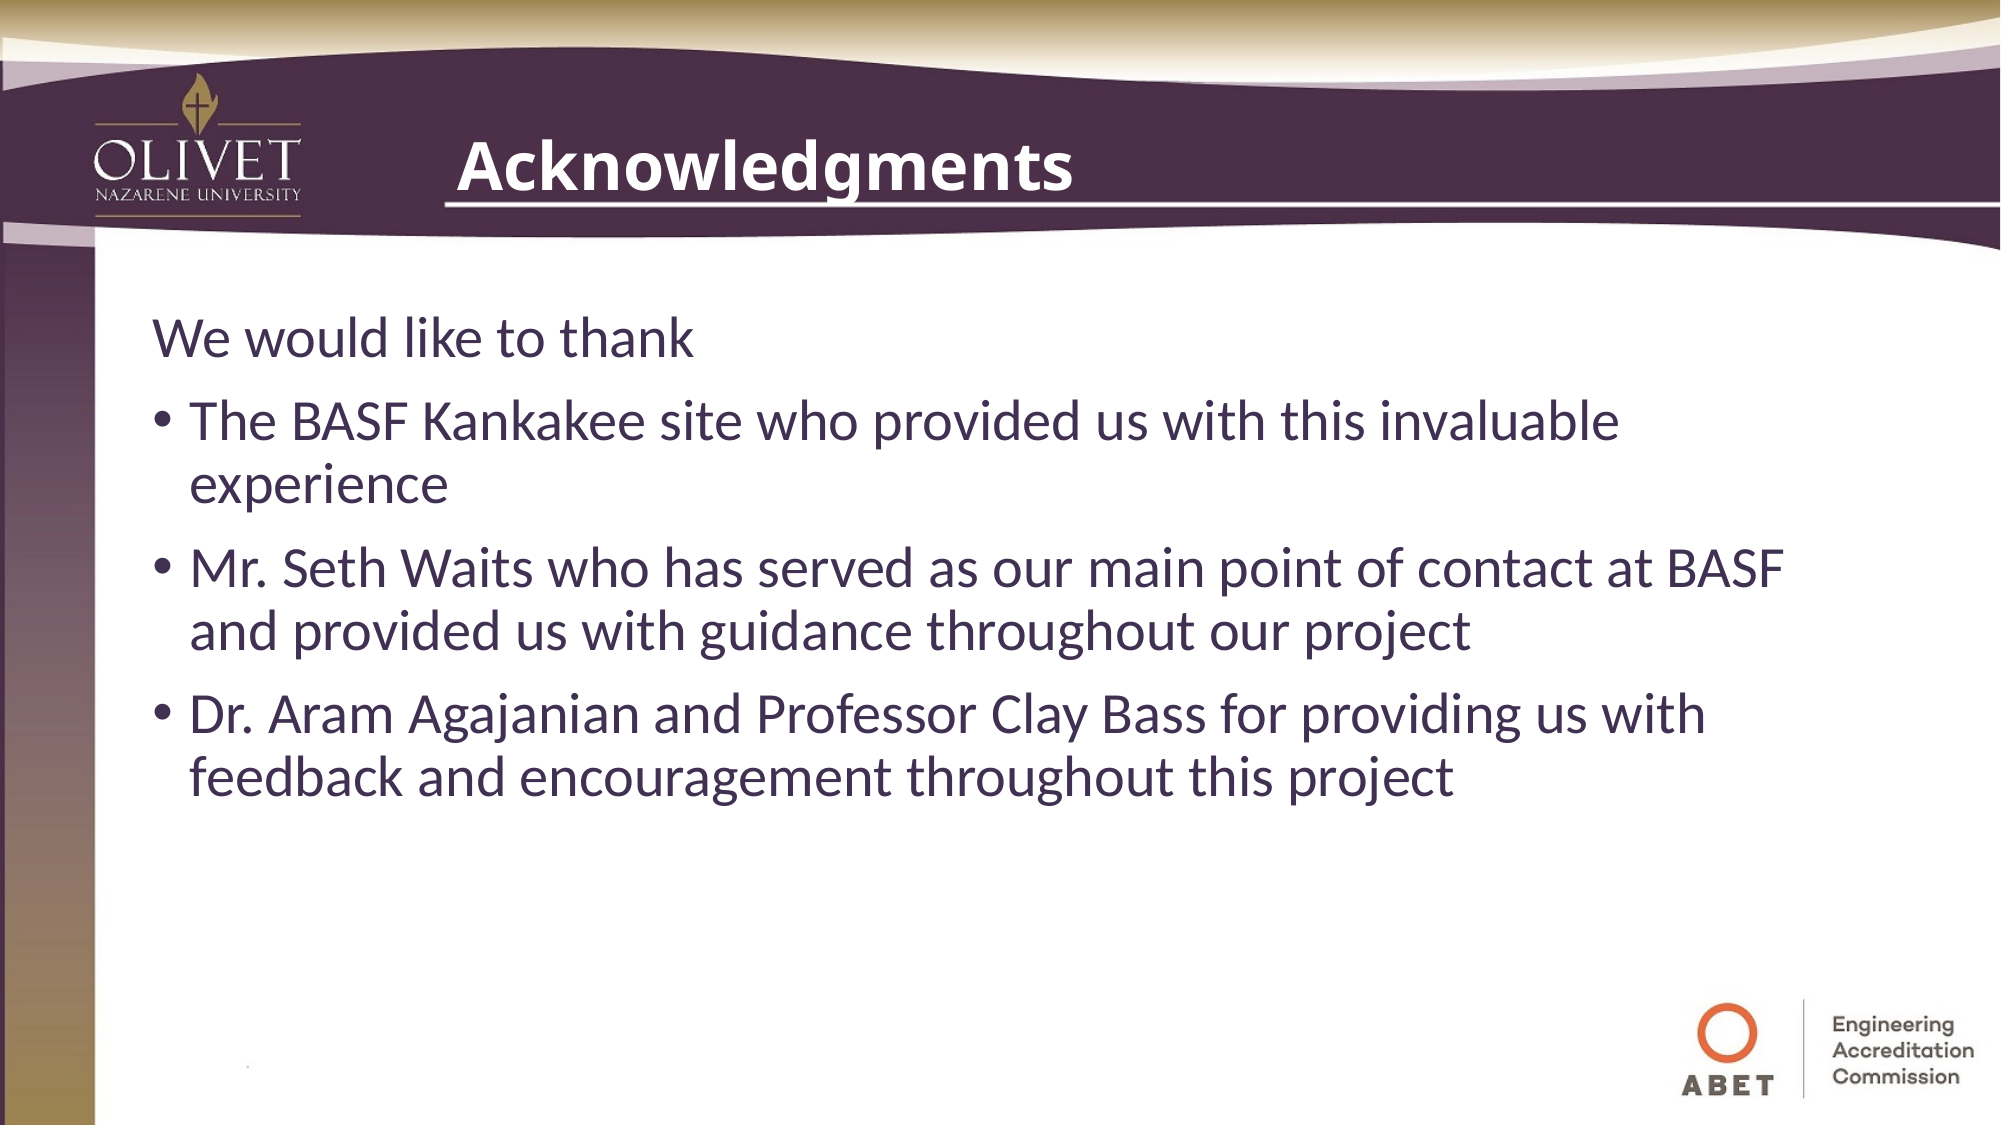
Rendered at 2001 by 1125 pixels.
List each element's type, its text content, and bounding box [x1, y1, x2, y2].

list We would like to thank The BASF Kankakee site who provided us with this invaluable experience Mr. Seth Waits who has served as our main point of contact at BASF and provided us with guidance throughout our project Dr. Aram Agajanian and Professor Clay Bass for providing us with feedback and encouragement throughout this project [137, 299, 1863, 1014]
title Acknowledgments [442, 59, 1863, 278]
picture [0, 0, 2001, 1125]
